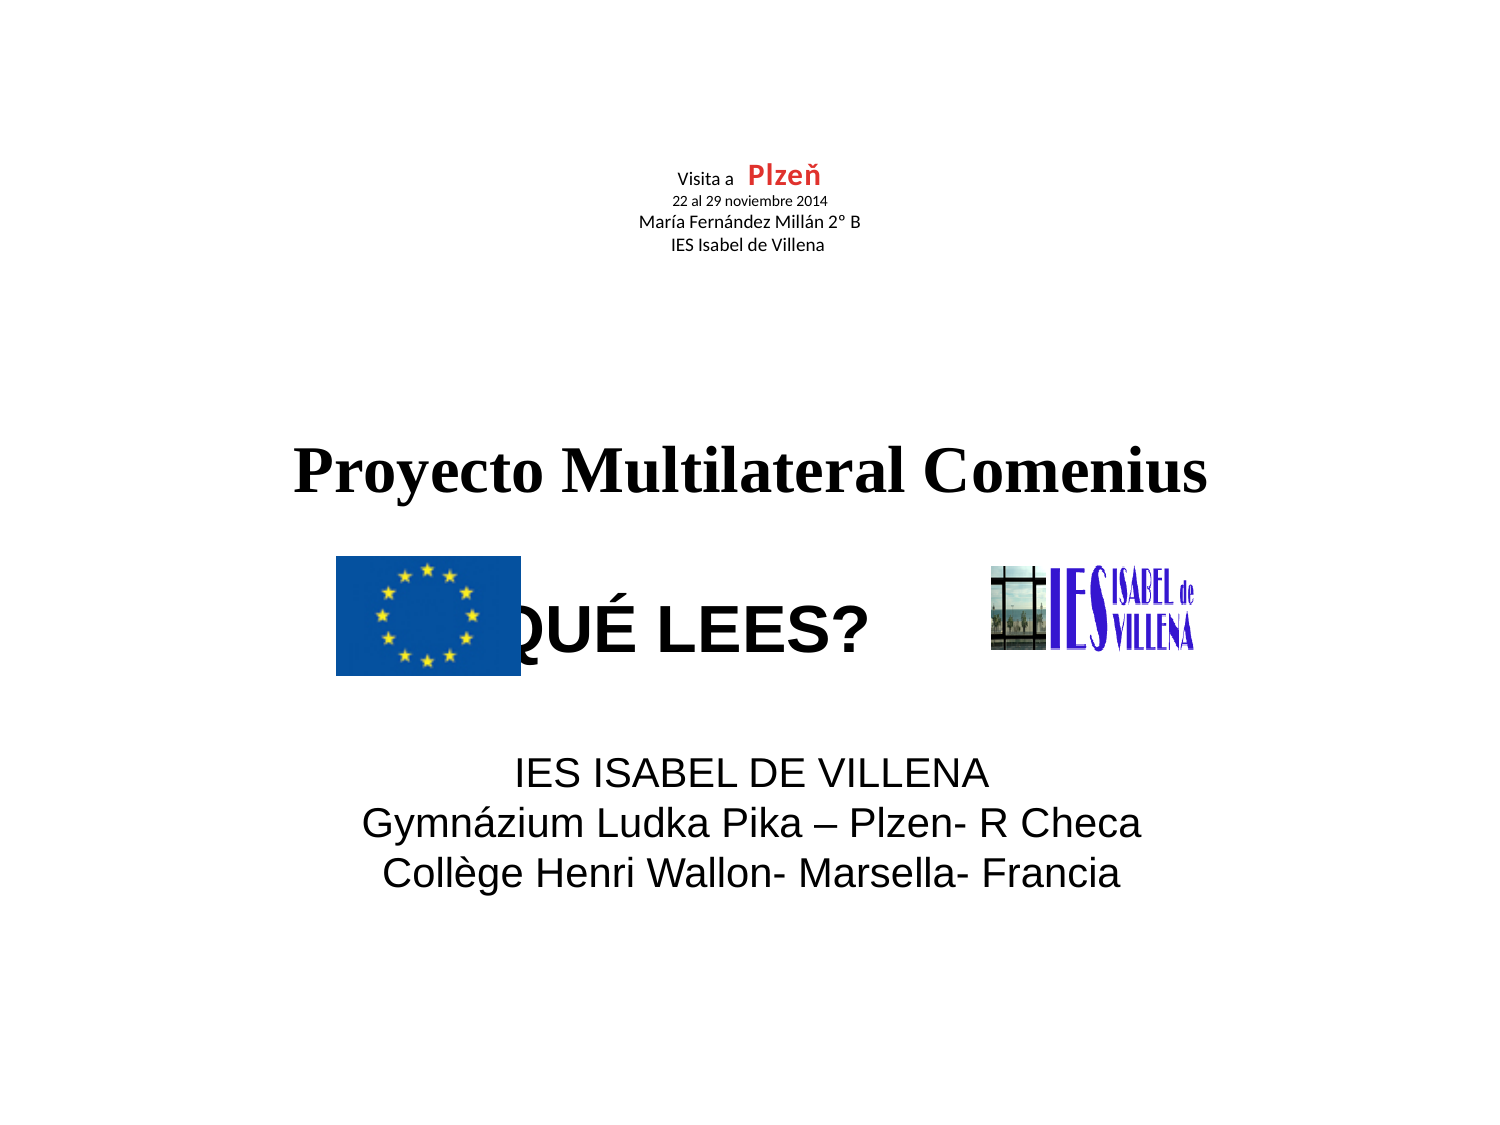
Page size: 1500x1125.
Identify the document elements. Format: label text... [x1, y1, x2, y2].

title Visita a Plzeň 22 al 29 noviembre 2014 María Fernández Millán 2º B IES Isabel de Villena [75, 54, 1425, 338]
picture [336, 556, 522, 676]
picture [985, 558, 1198, 658]
list Proyecto Multilateral Comenius ¿QUÉ LEES? IES ISABEL DE VILLENA Gymnázium Ludka Pika – Plzen- R Checa Collège Henri Wallon- Marsella- Francia [76, 338, 1427, 1081]
